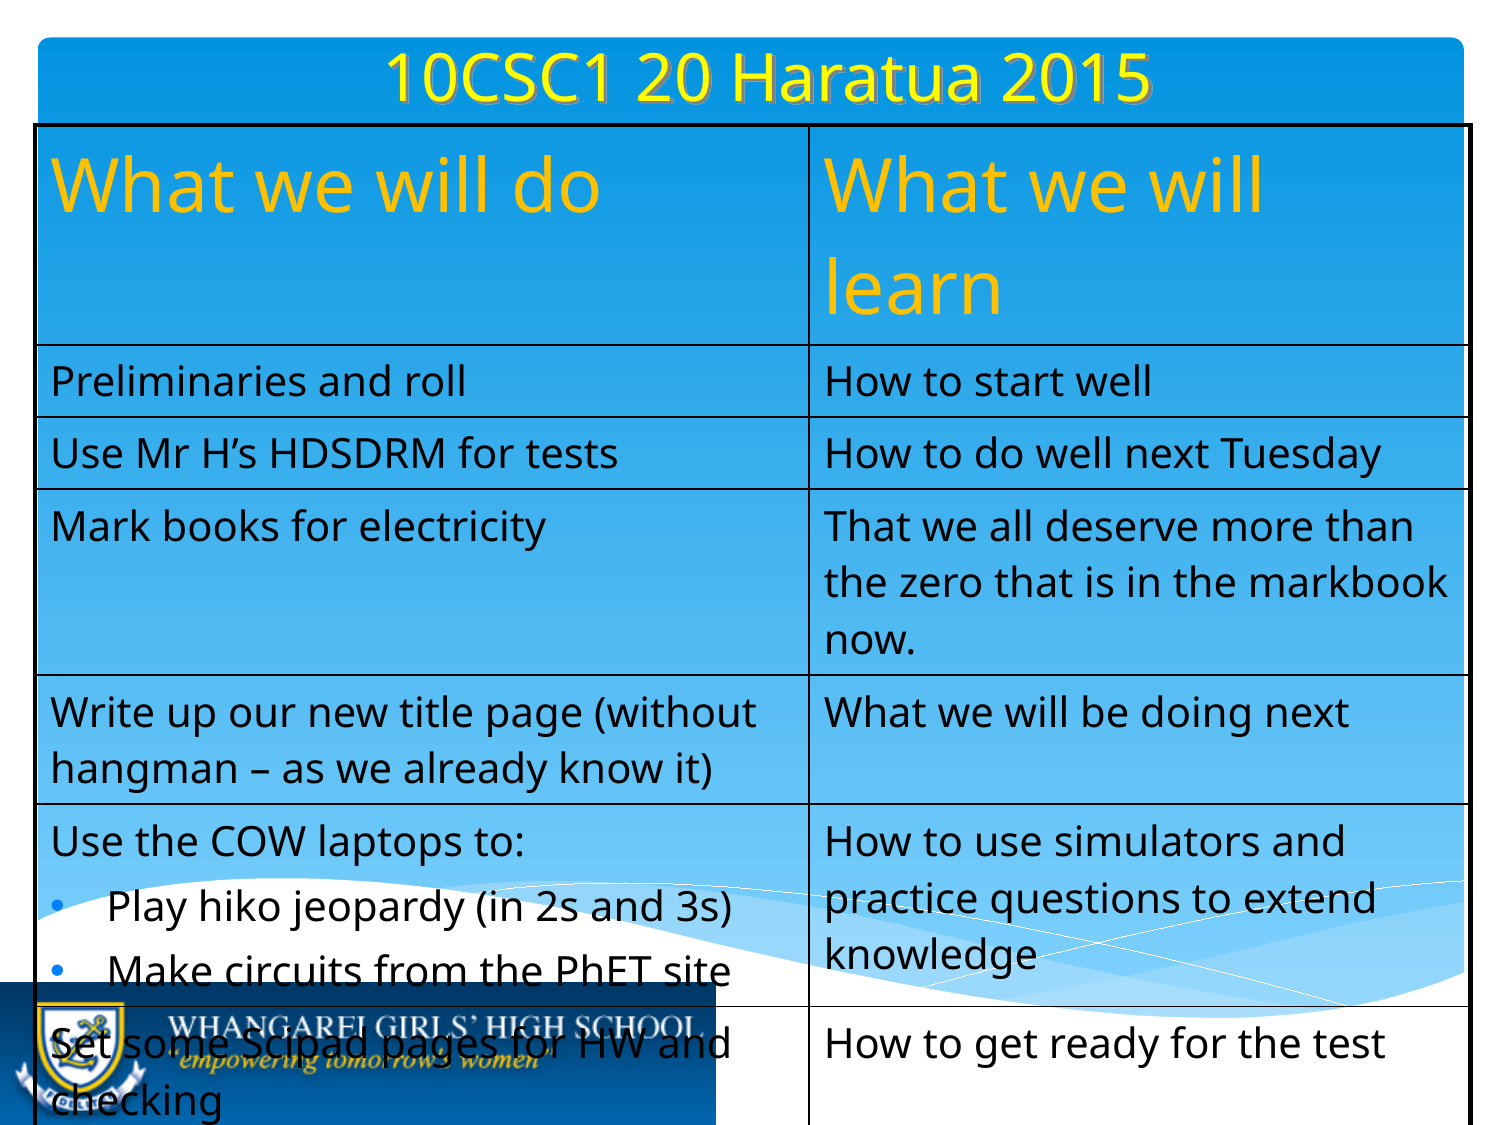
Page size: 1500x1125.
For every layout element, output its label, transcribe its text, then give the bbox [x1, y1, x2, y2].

table_cell How to start well [810, 346, 1468, 416]
table_cell How to do well next Tuesday [810, 418, 1468, 488]
table_header What we will learn [810, 127, 1468, 344]
table_cell Use Mr H’s HDSDRM for tests [37, 418, 808, 488]
table_cell Write up our new title page (without hangman – as we already know it) [37, 676, 808, 803]
table_cell What we will be doing next [810, 676, 1468, 803]
table_cell Preliminaries and roll [37, 346, 808, 416]
table_cell That we all deserve more than the zero that is in the markbook now. [810, 490, 1468, 674]
table_cell Mark books for electricity [37, 490, 808, 674]
table_cell Use the COW laptops to: Play hiko jeopardy (in 2s and 3s) Make circuits from the PhET site [37, 805, 808, 1006]
table_cell How to use simulators and practice questions to extend knowledge [810, 805, 1468, 1006]
table_cell Set some Scipad pages for HW and checking [721, 1007, 808, 1125]
picture [0, 982, 716, 1125]
table_cell How to get ready for the test [810, 1007, 1468, 1125]
table_header What we will do [37, 127, 808, 344]
text_box 10CSC1 20 Haratua 2015 [162, 24, 1375, 123]
